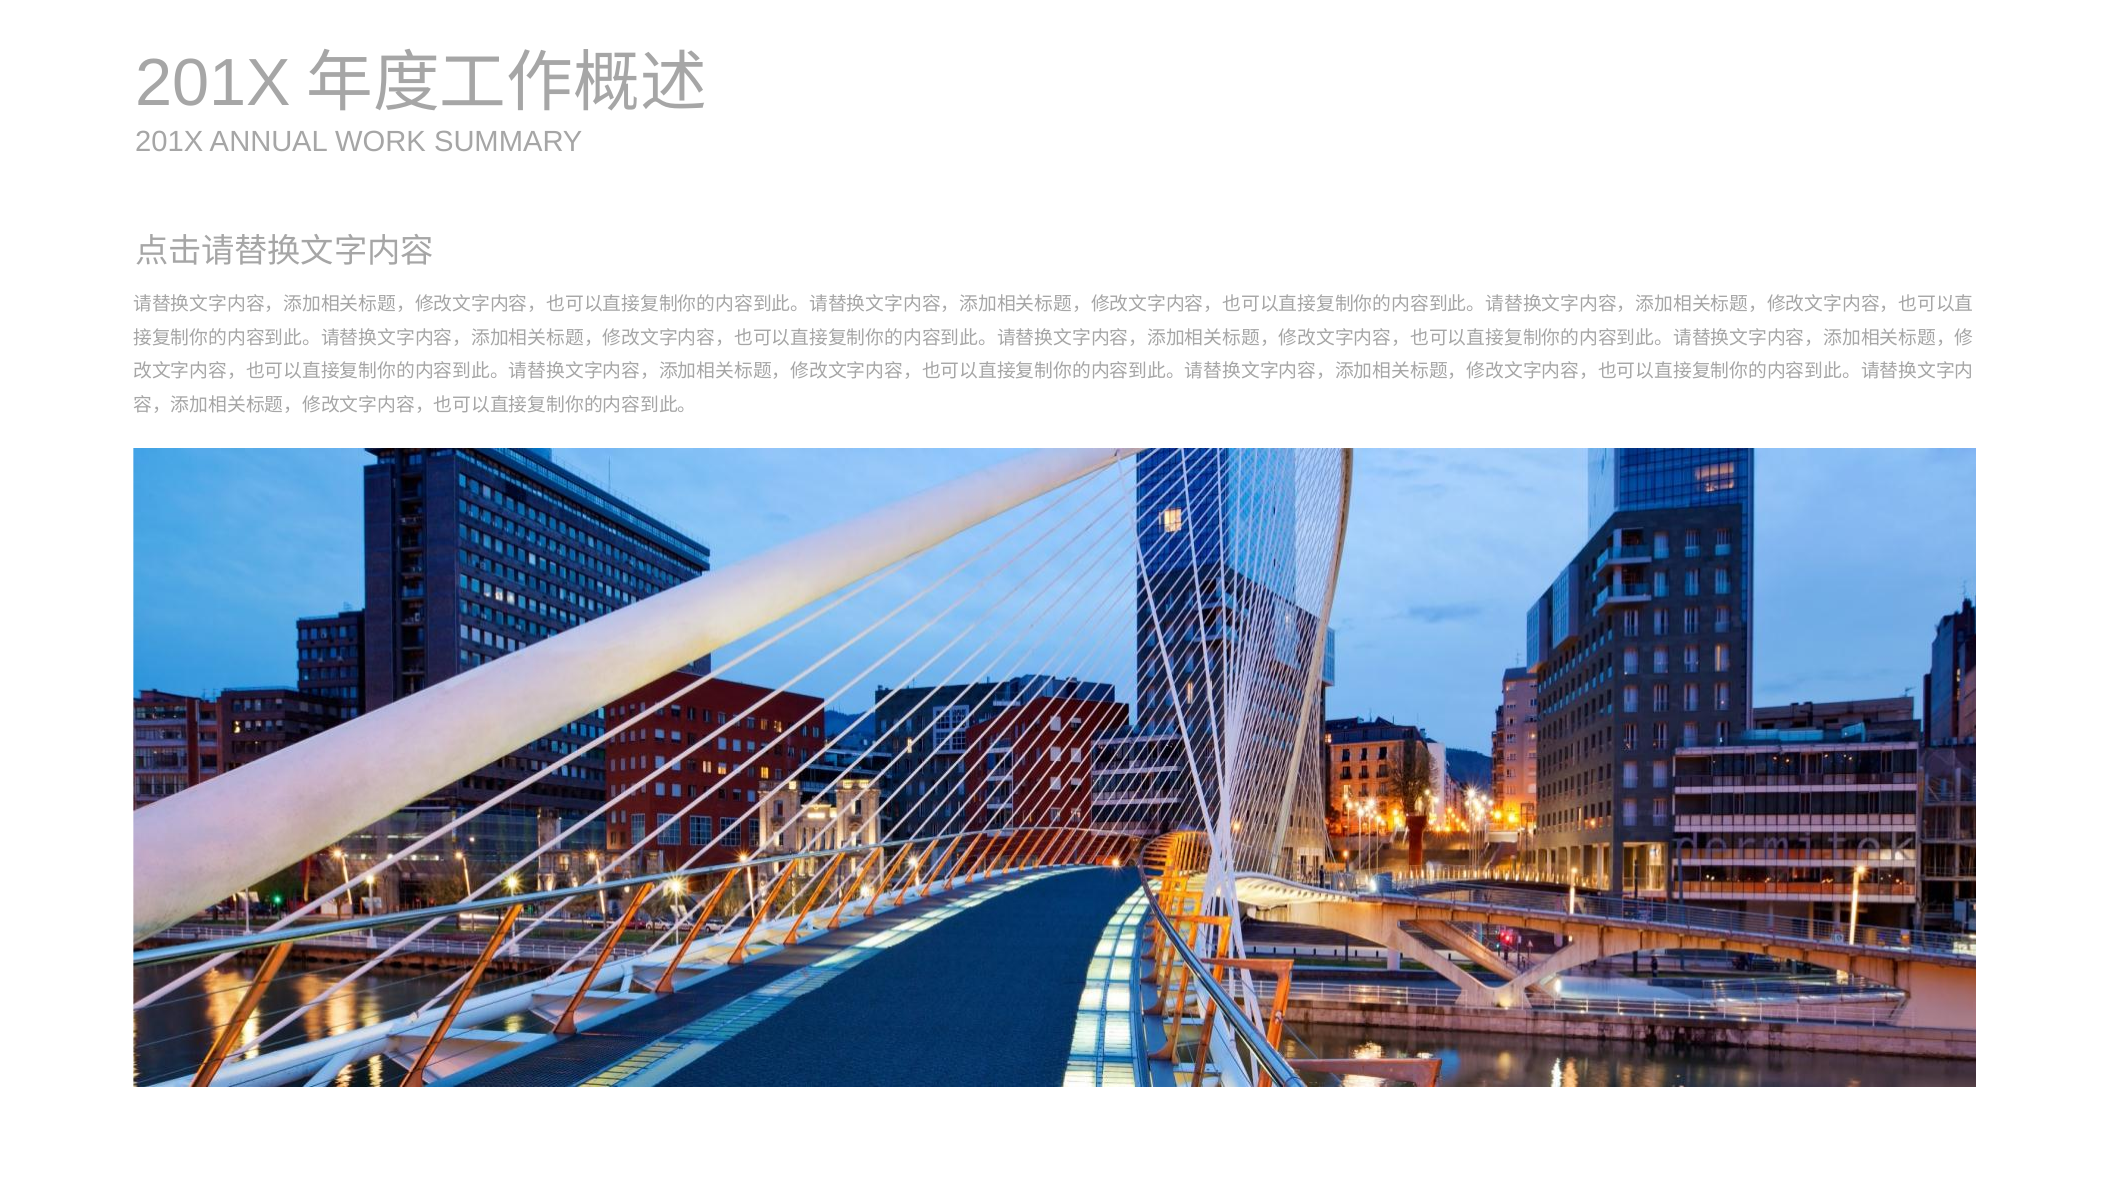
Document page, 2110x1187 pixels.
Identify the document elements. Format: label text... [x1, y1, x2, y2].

text_box 201X年度工作概述 [135, 38, 783, 119]
text_box [132, 447, 1977, 1087]
text_box 请替换文字内容，添加相关标题，修改文字内容，也可以直接复制你的内容到此。请替换文字内容，添加相关标题，修改文字内容，也可以直接复制你的内容到此。请替换文字内容，添加相关标题，修改文字内容，也可以直接复制你的内容到此。请替换文字内容，添加相关标题，修改文字内容，也可以直接复制你的内容到此。请替换文字内容，添加相关标题，修改文字内容，也可以直接复制你的内容到此。请替换文字内容，添加相关标题，修改文字内容，也可以直接复制你的内容到此。请替换文字内容，添加相关标题，修改文字内容，也可以直接复制你的内容到此。请替换文字内容，添加相关标题，修改文字内容，也可以直接复制你的内容到此。请替换文字内容，添加相关标题，修改文字内容，也可以直接复制你的内容到此。 [133, 280, 1976, 416]
text_box 201X ANNUAL WORK SUMMARY [135, 122, 596, 158]
text_box 点击请替换文字内容 [135, 229, 435, 270]
